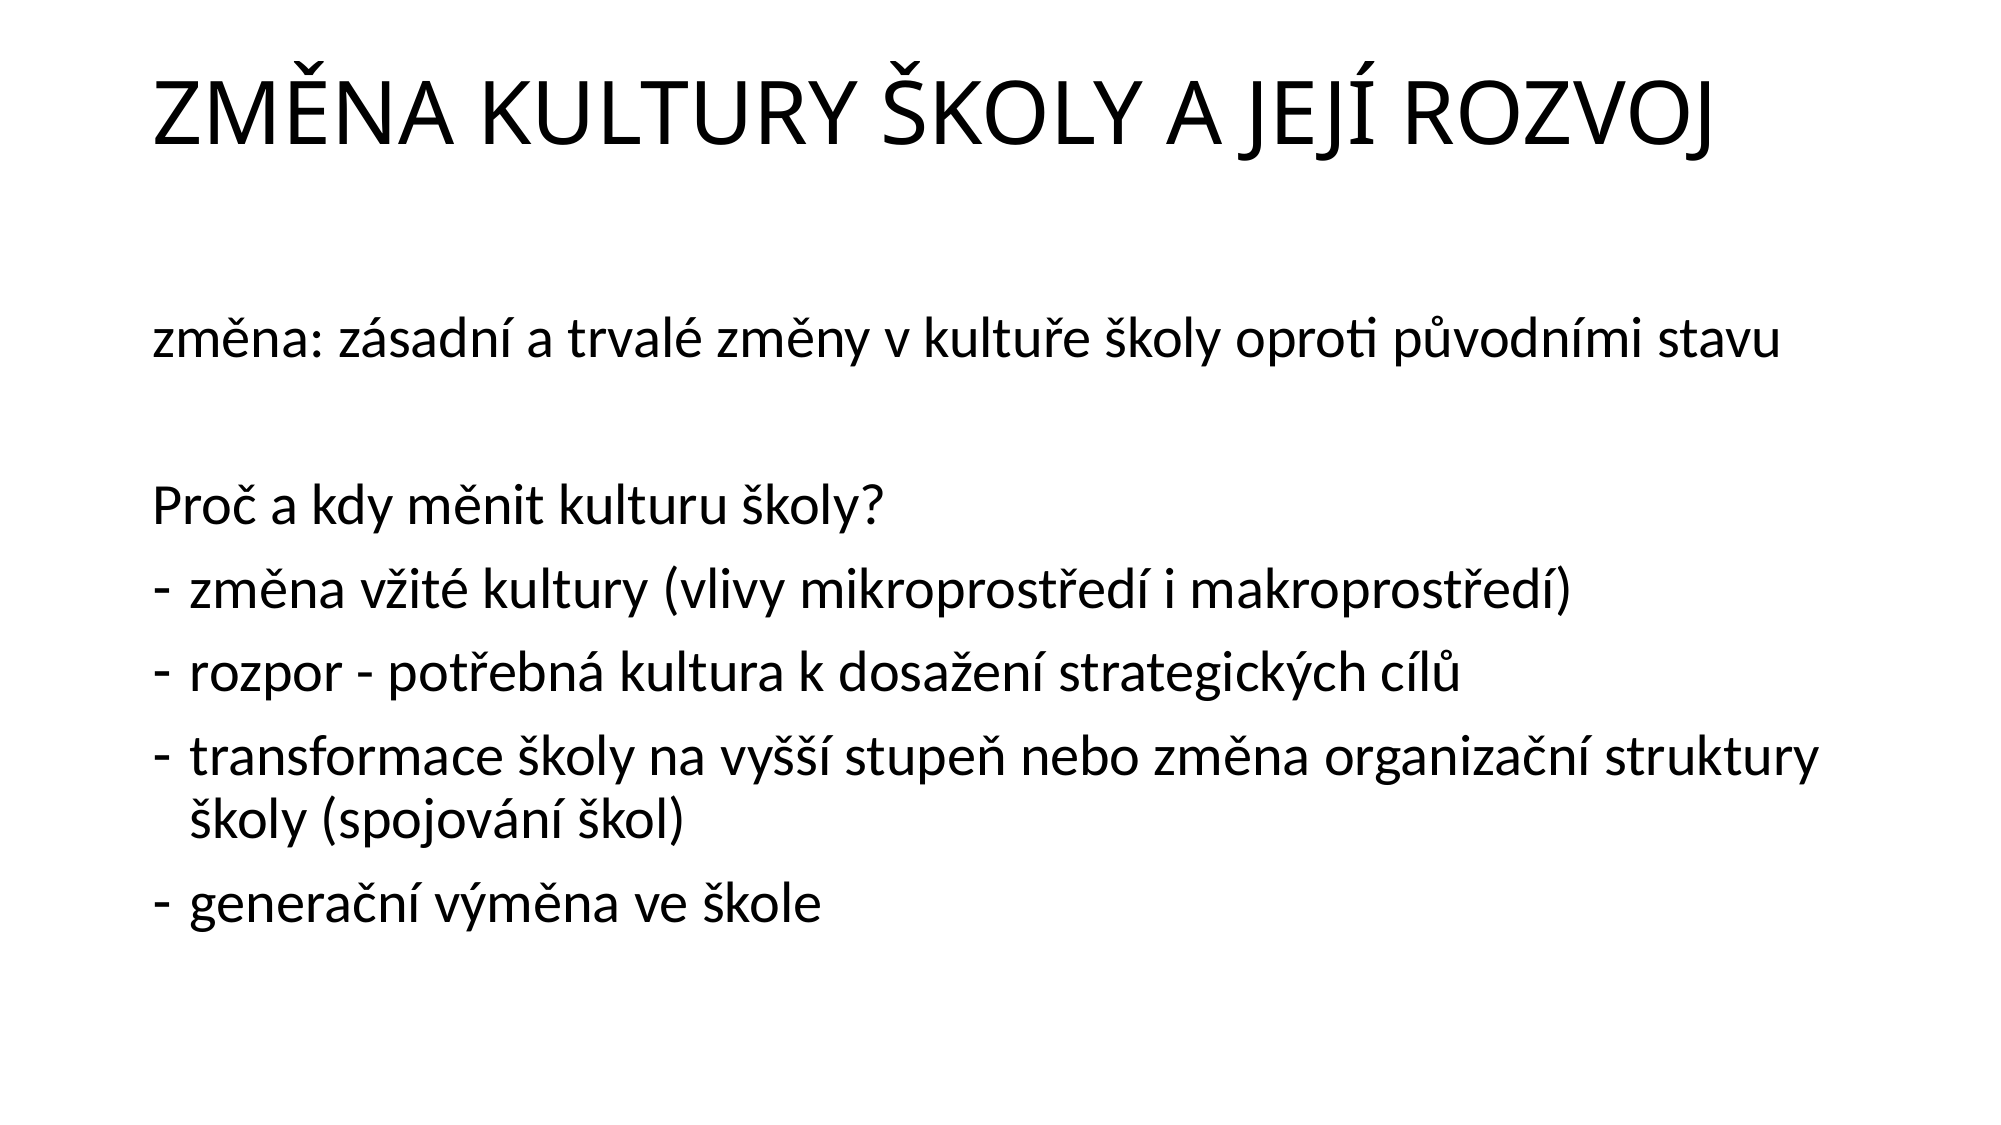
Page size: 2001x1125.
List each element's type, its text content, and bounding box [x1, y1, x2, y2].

title ZMĚNA KULTURY ŠKOLY A JEJÍ ROZVOJ [137, 59, 1863, 278]
list změna: zásadní a trvalé změny v kultuře školy oproti původními stavu Proč a kdy měnit kulturu školy? změna vžité kultury (vlivy mikroprostředí i makroprostředí) rozpor - potřebná kultura k dosažení strategických cílů transformace školy na vyšší stupeň nebo změna organizační struktury školy (spojování škol) generační výměna ve škole [137, 299, 1863, 1014]
